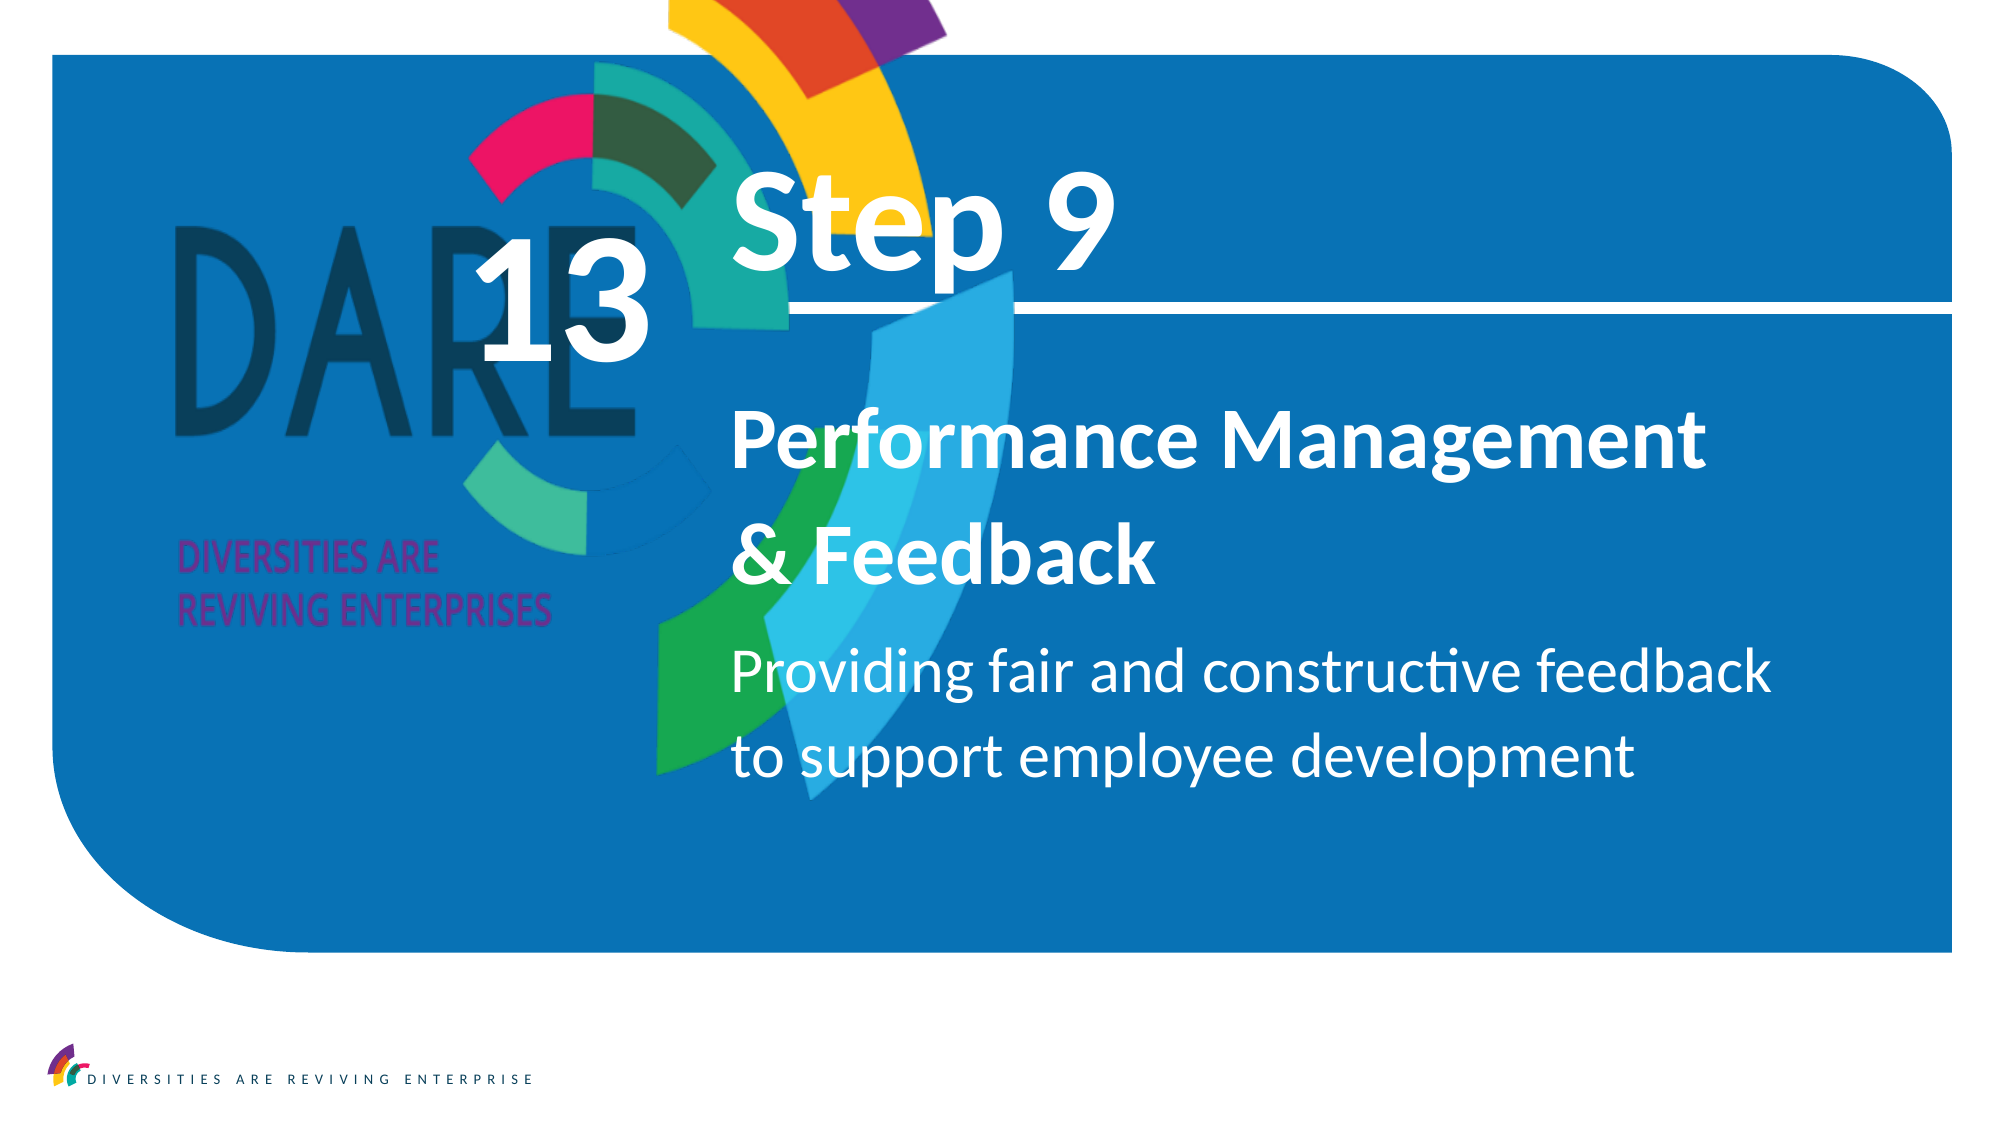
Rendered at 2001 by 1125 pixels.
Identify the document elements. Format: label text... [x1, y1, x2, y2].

list Performance Management & Feedback Providing fair and constructive feedback to support employee development [715, 362, 1793, 868]
list 13 [449, 191, 715, 288]
picture [24, 0, 1166, 987]
text_box Step 9 [715, 112, 1211, 308]
